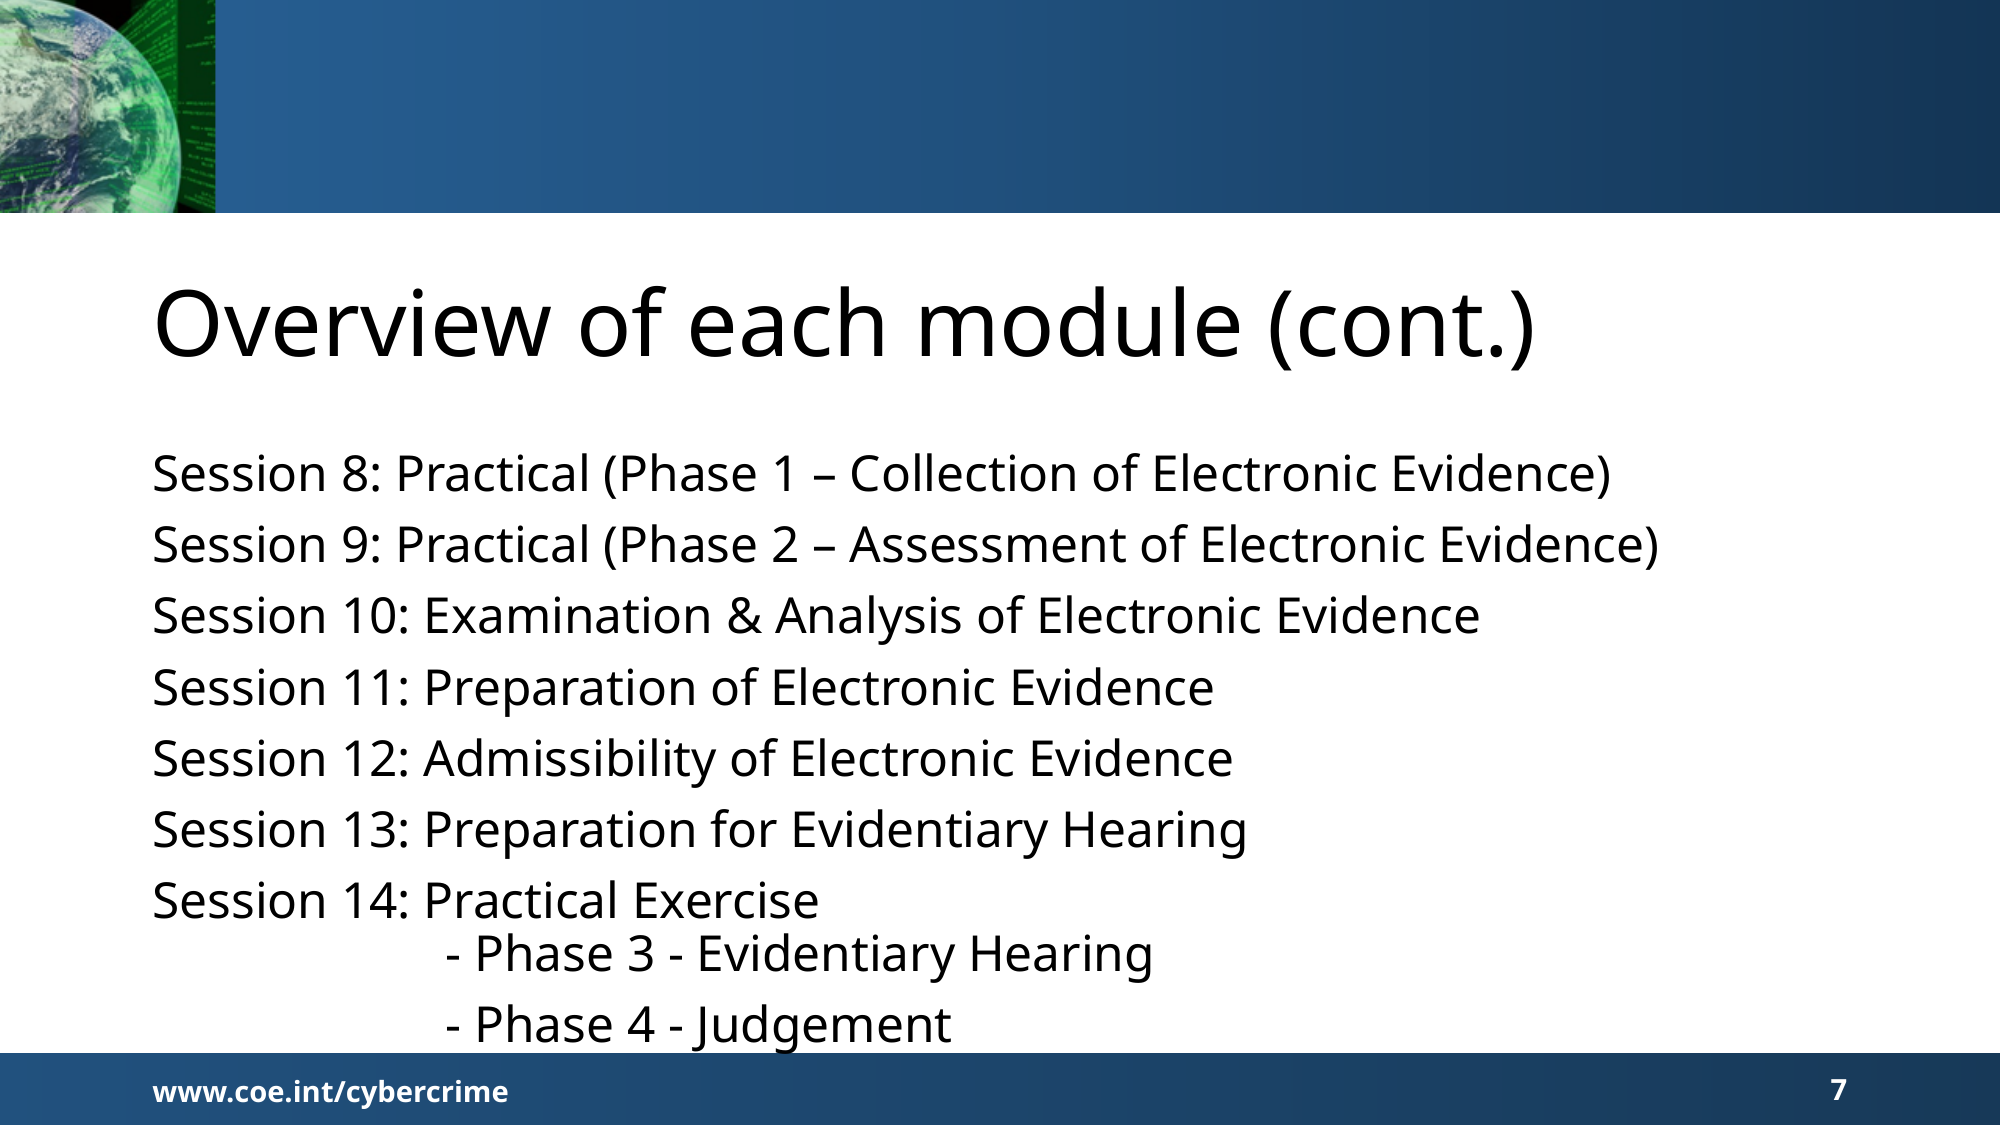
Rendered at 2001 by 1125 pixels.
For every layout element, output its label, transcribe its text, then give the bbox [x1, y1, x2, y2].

title Overview of each module (cont.) [137, 252, 1863, 402]
picture [0, 0, 2000, 213]
slide_number 7 [1412, 1061, 1863, 1121]
list Session 8: Practical (Phase 1 – Collection of Electronic Evidence) Session 9: Practical (Phase 2 – Assessment of Electronic Evidence) Session 10: Examination & Analysis of Electronic Evidence Session 11: Preparation of Electronic Evidence Session 12: Admissibility of Electronic Evidence Session 13: Preparation for Evidentiary Hearing Session 14: Practical Exercise - Phase 3 - Evidentiary Hearing - Phase 4 - Judgement [137, 441, 2000, 1062]
slide_number www.coe.int/cybercrime [137, 1061, 588, 1121]
